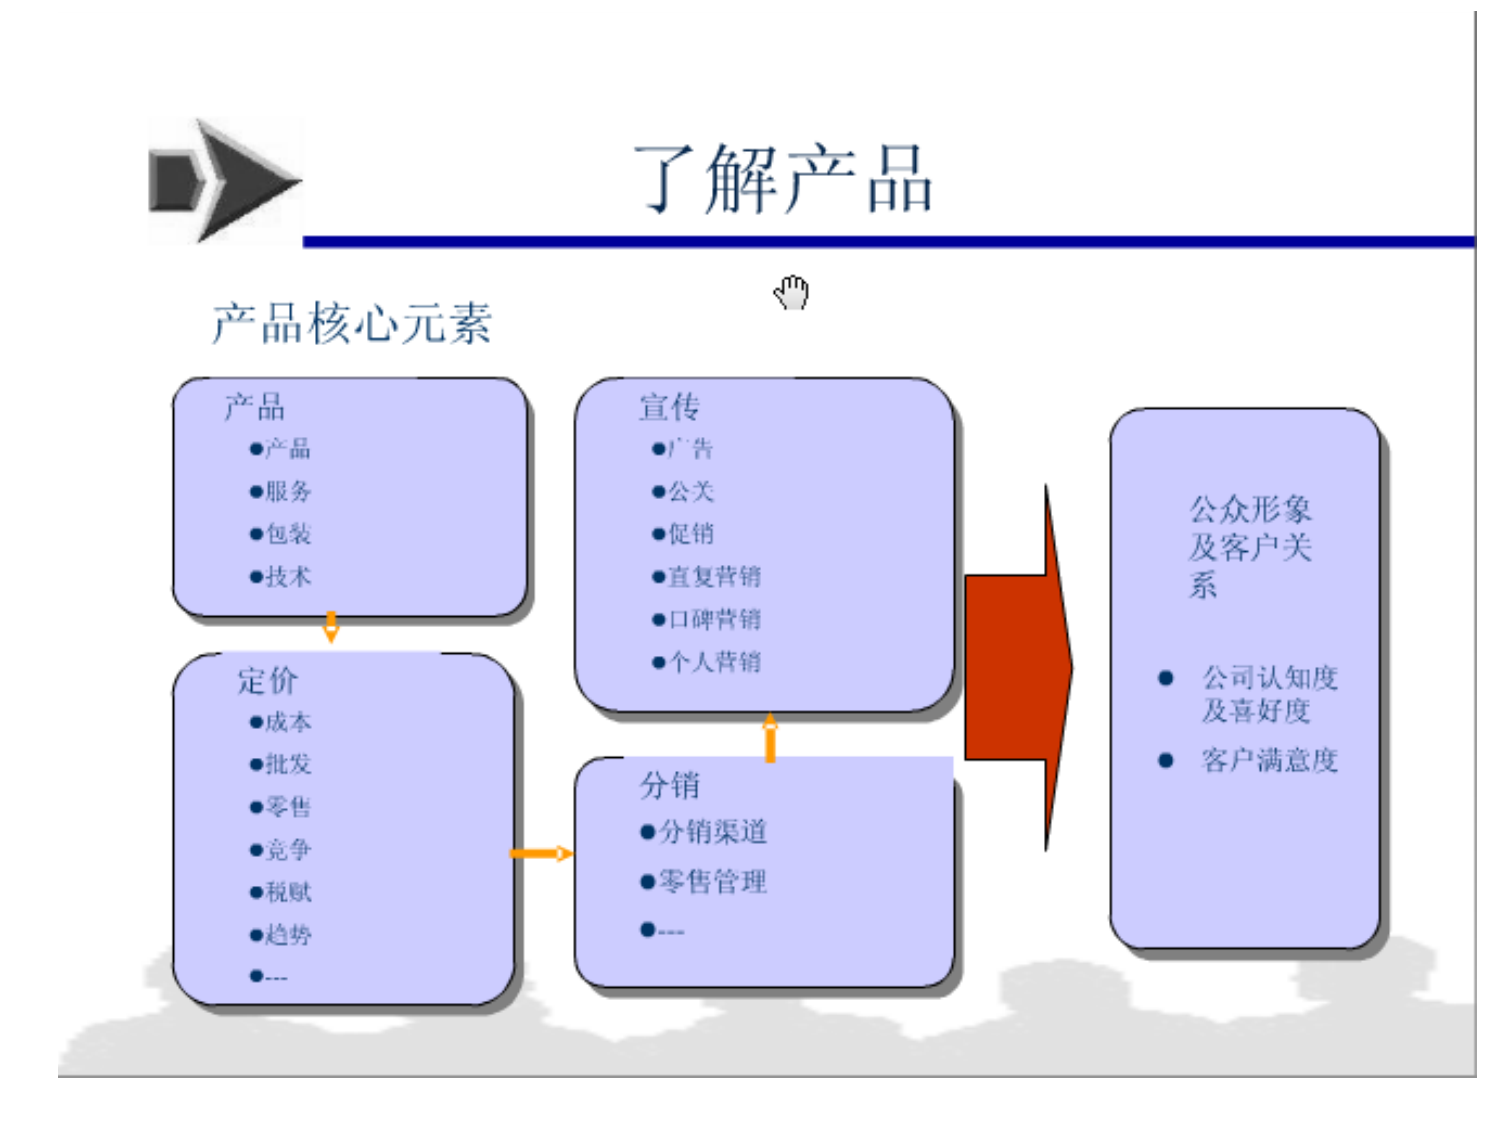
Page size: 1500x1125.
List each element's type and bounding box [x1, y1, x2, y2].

list [58, 11, 1477, 1079]
